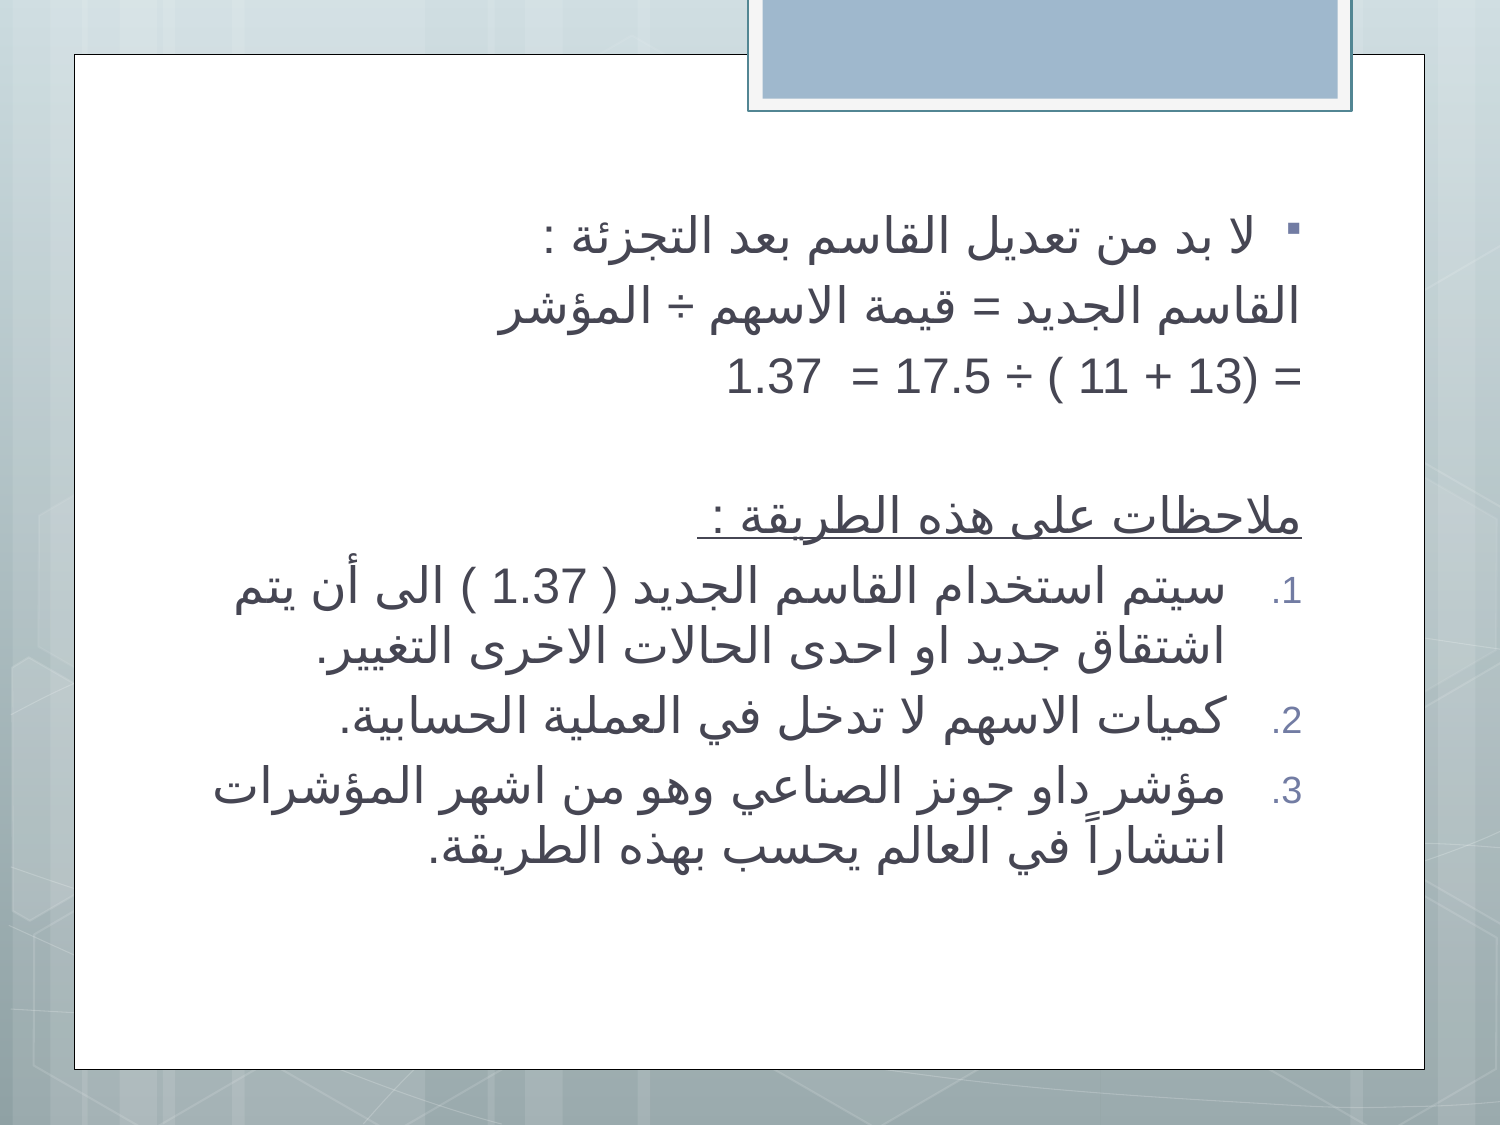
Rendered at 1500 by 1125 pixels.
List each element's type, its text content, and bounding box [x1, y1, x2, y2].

list لا بد من تعديل القاسم بعد التجزئة : القاسم الجديد = قيمة الاسهم ÷ المؤشر = (13 + 11 ) ÷ 17.5 = 1.37 ملاحظات على هذه الطريقة : سيتم استخدام القاسم الجديد ( 1.37 ) الى أن يتم اشتقاق جديد او احدى الحالات الاخرى التغيير. كميات الاسهم لا تدخل في العملية الحسابية. مؤشر داو جونز الصناعي وهو من اشهر المؤشرات انتشاراً في العالم يحسب بهذه الطريقة. [135, 196, 1329, 969]
